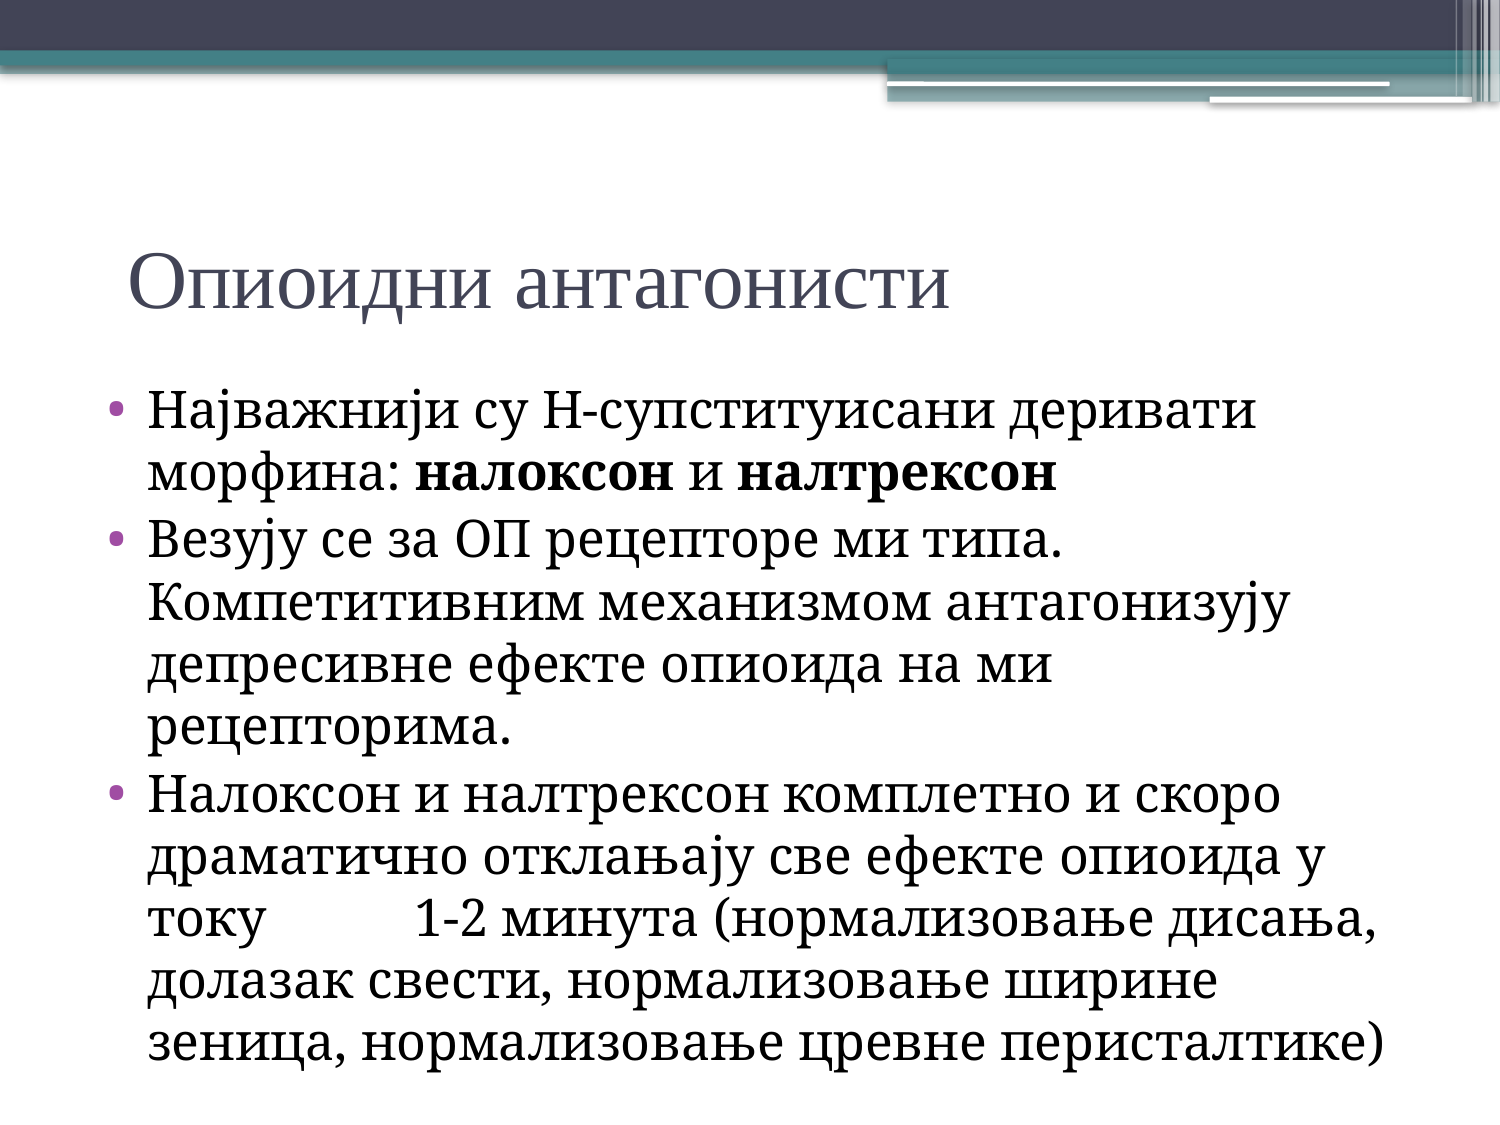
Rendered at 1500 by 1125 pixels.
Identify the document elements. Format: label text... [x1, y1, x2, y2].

title Опиоидни антагонисти [112, 187, 1463, 363]
list Најважнији су Н-супституисани деривати морфина: налоксон и налтрексон Везују се за ОП рецепторе ми типа. Компетитивним механизмом антагонизују депресивне ефекте опиоида на ми рецепторима. Налоксон и налтрексон комплетно и скоро драматично отклањају све ефекте опиоида у току 1-2 минута (нормализовање дисања, долазак свести, нормализовање ширине зеница, нормализовање цревне перисталтике) [75, 368, 1425, 1079]
